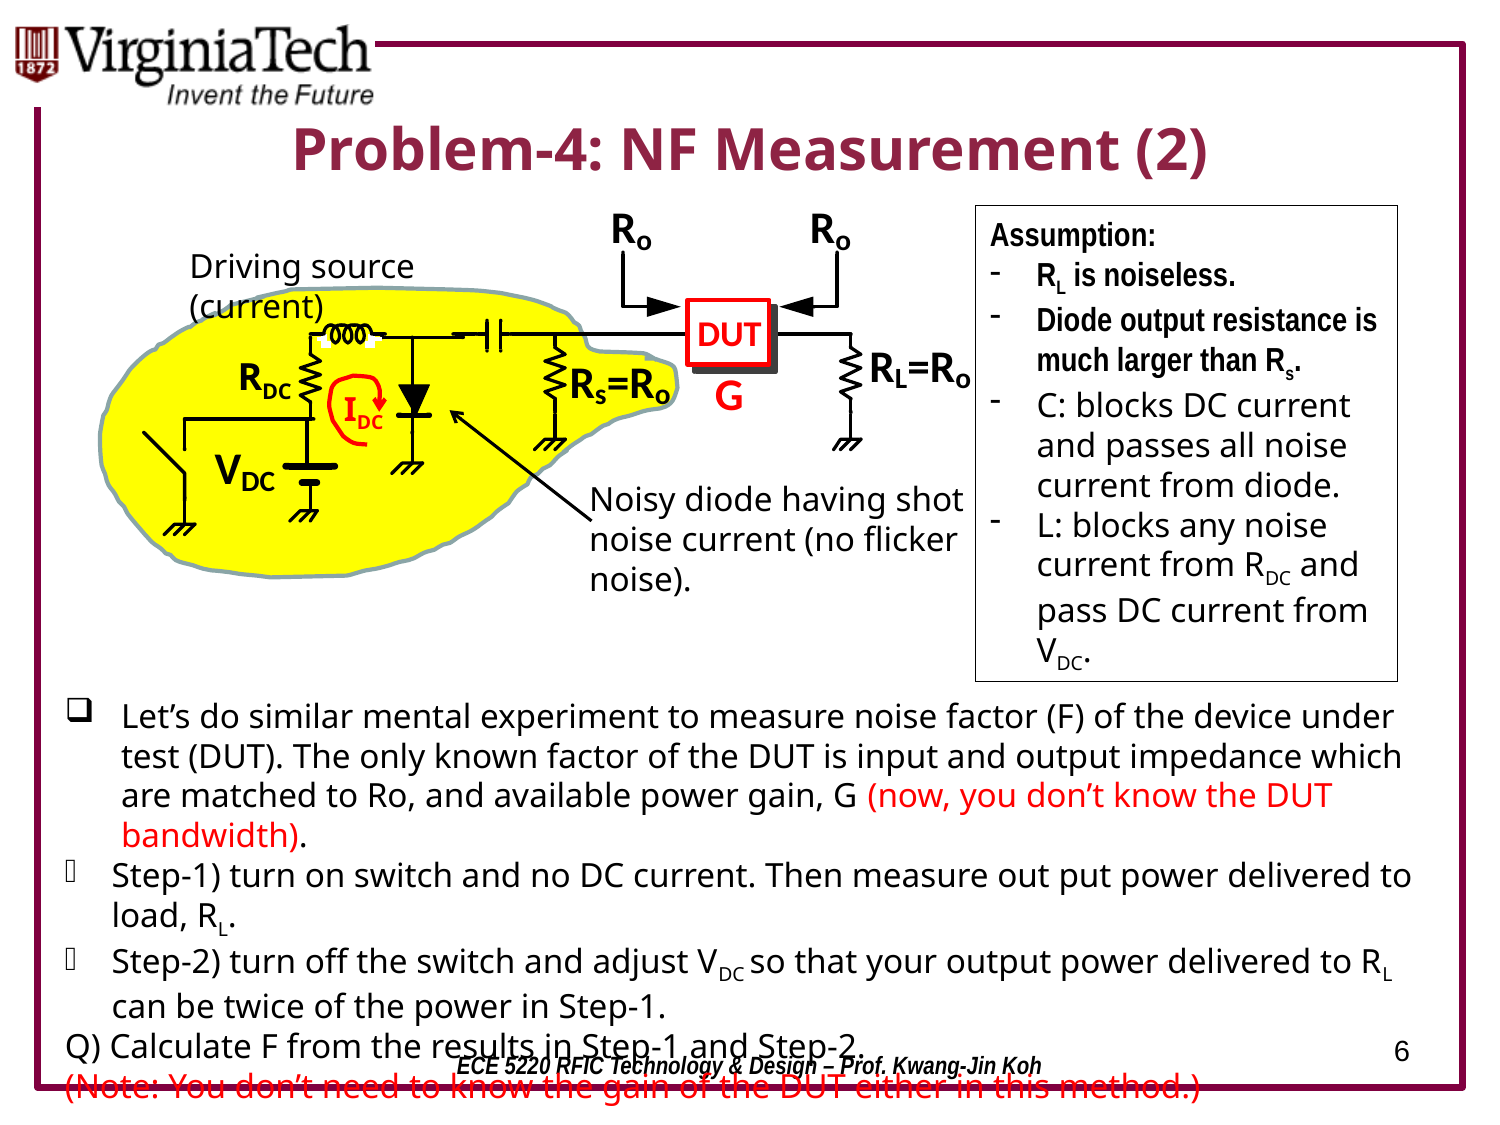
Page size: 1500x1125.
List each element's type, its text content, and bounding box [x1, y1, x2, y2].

picture [15, 24, 375, 107]
text_box [97, 365, 131, 522]
text_box [160, 551, 437, 580]
text_box Noisy diode having shot noise current (no flicker noise). [574, 550, 975, 606]
picture [136, 190, 977, 542]
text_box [449, 409, 592, 522]
text_box Assumption: RL is noiseless. Diode output resistance is much larger than Rs. C: blocks DC current and passes all noise current from diode. L: blocks any noise current from RDC and pass DC current from VDC. [975, 205, 1398, 682]
text_box Let’s do similar mental experiment to measure noise factor (F) of the device under test (DUT). The only known factor of the DUT is input and output impedance which are matched to Ro, and available power gain, G (now, you don’t know the DUT bandwidth). Step-1) turn on switch and no DC current. Then measure out put power delivered to load, RL. Step-2) turn off the switch and adjust VDC so that your output power delivered to RL can be twice of the power in Step-1. Q) Calculate F from the results in Step-1 and Step-2. (Note: You don’t need to know the gain of the DUT either in this method.) [49, 687, 1463, 1113]
title Problem-4: NF Measurement (2) [75, 104, 1425, 213]
